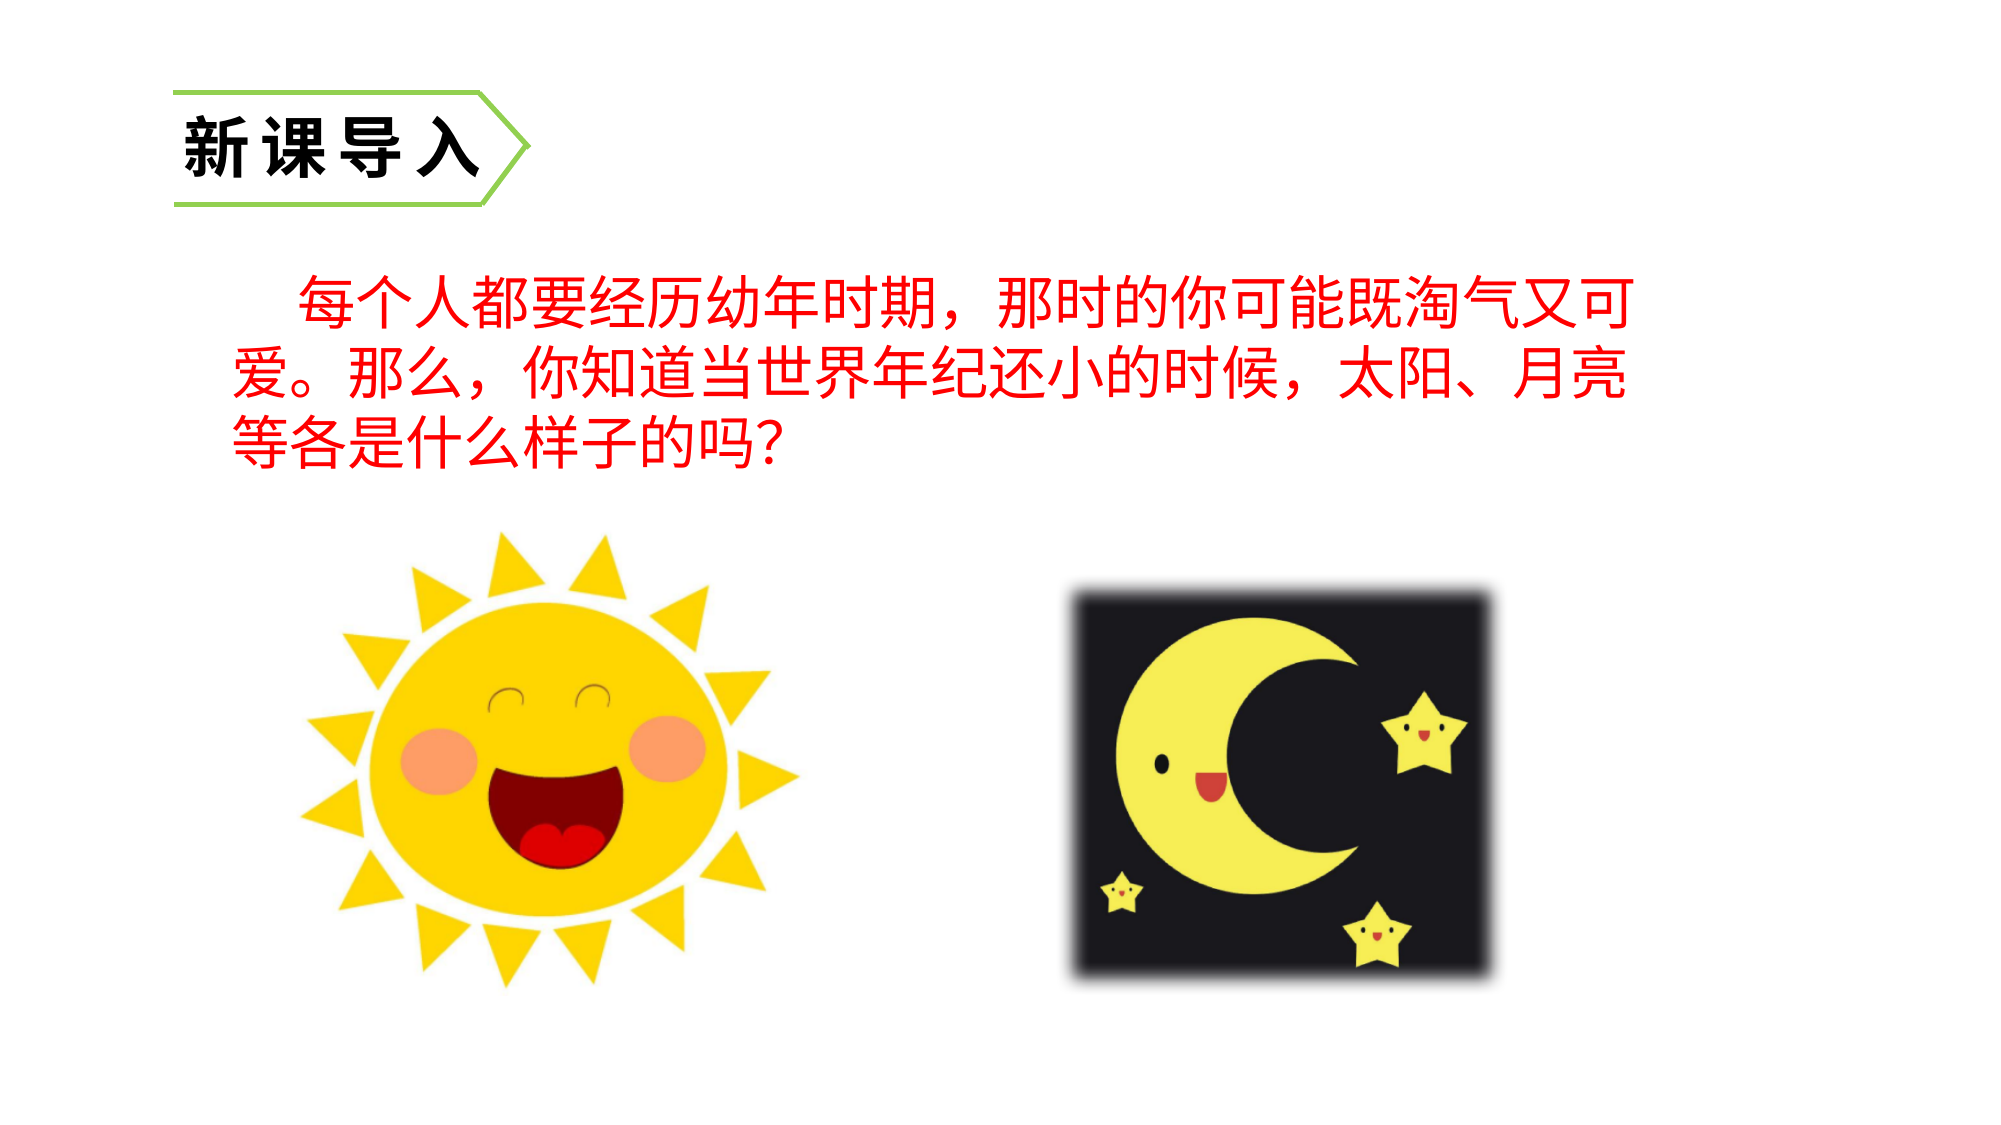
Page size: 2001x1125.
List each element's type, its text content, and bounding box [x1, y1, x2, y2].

picture [1055, 573, 1509, 996]
picture [296, 523, 817, 996]
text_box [168, 92, 537, 205]
text_box 每个人都要经历幼年时期，那时的你可能既淘气又可爱。那么，你知道当世界年纪还小的时候，太阳、月亮等各是什么样子的吗？ [216, 258, 1678, 484]
